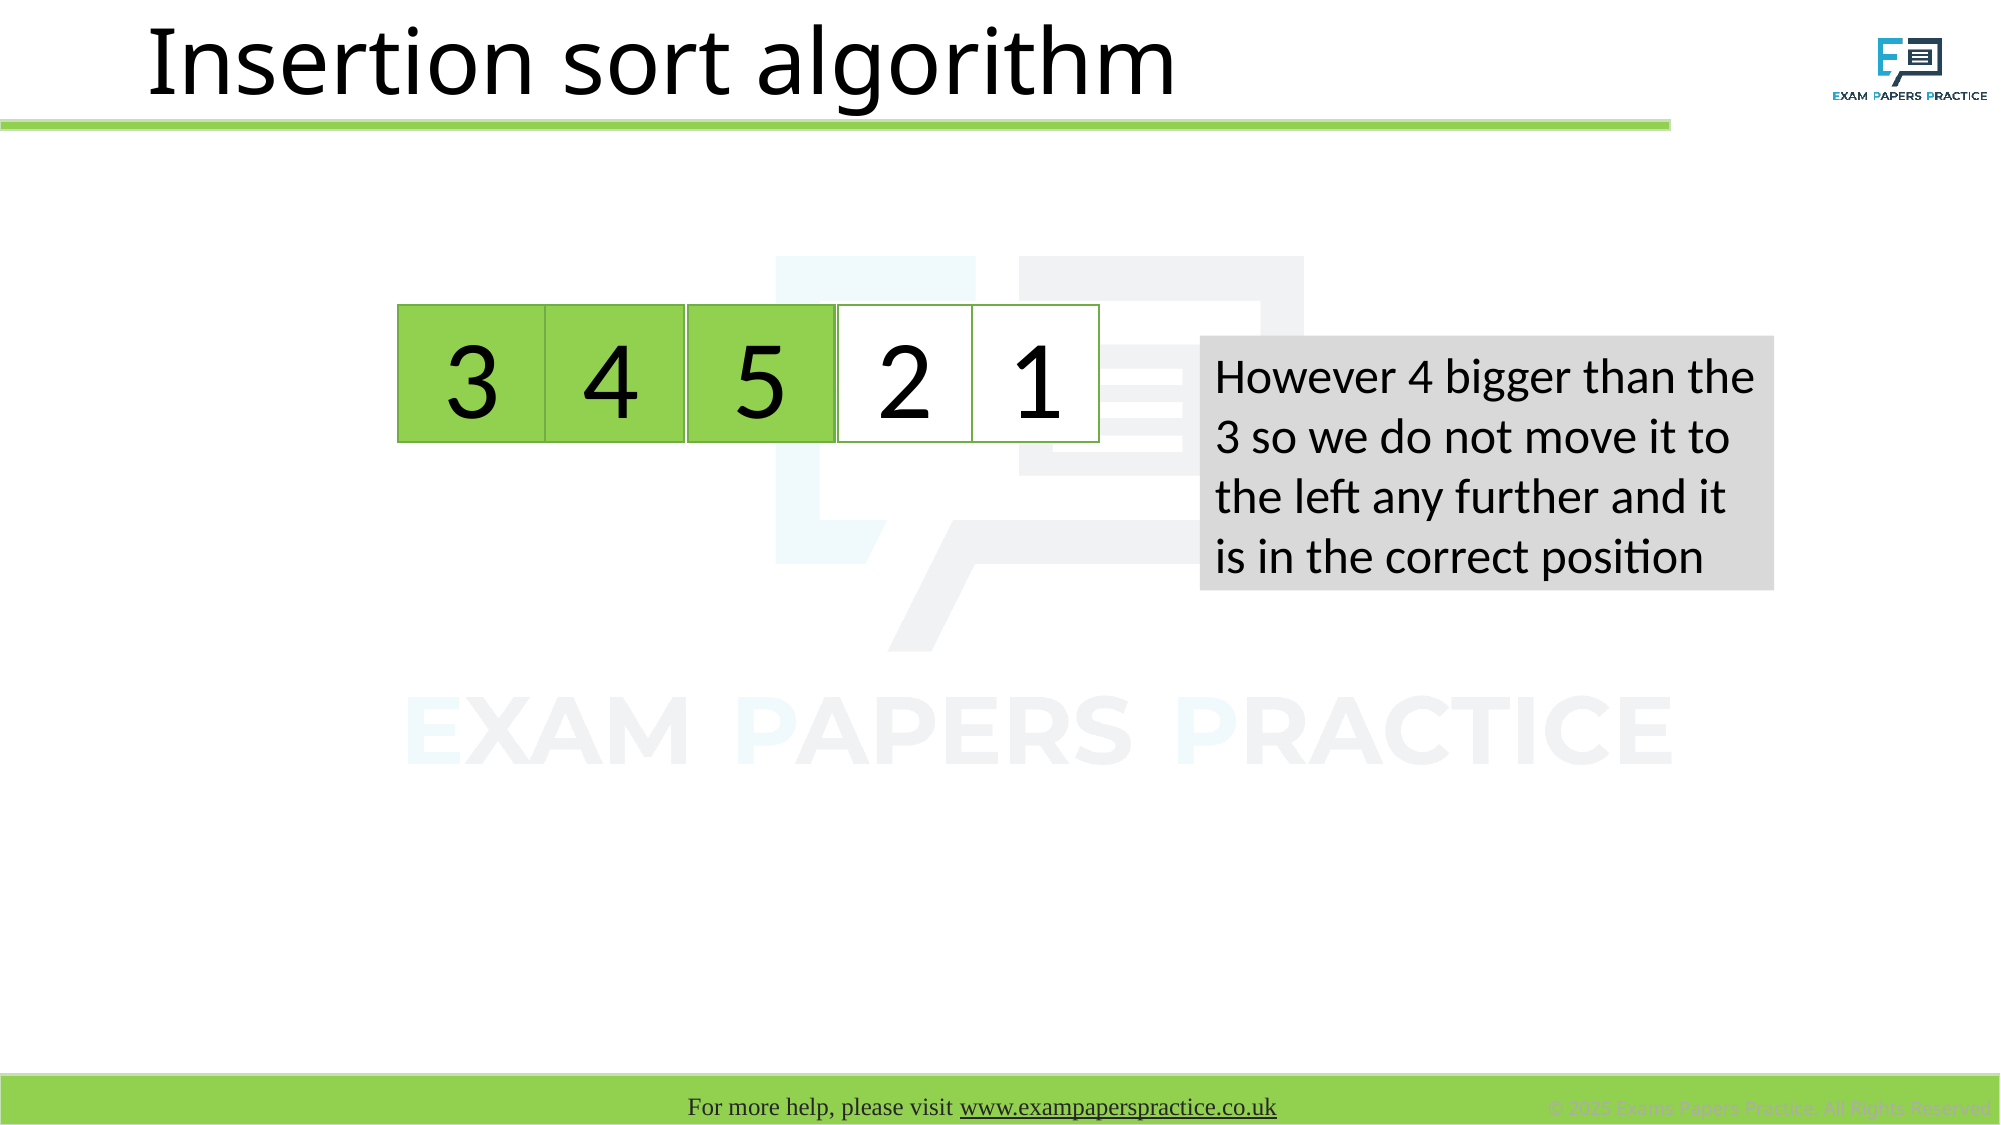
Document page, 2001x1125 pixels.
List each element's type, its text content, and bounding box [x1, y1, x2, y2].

text_box 2 [837, 304, 971, 443]
text_box However 4 bigger than the 3 so we do not move it to the left any further and it is in the correct position [1199, 335, 1775, 591]
text_box 3 [397, 304, 546, 443]
text_box 4 [546, 304, 685, 443]
text_box 5 [687, 304, 836, 443]
title Insertion sort algorithm [132, 0, 1200, 162]
text_box 1 [971, 304, 1100, 443]
